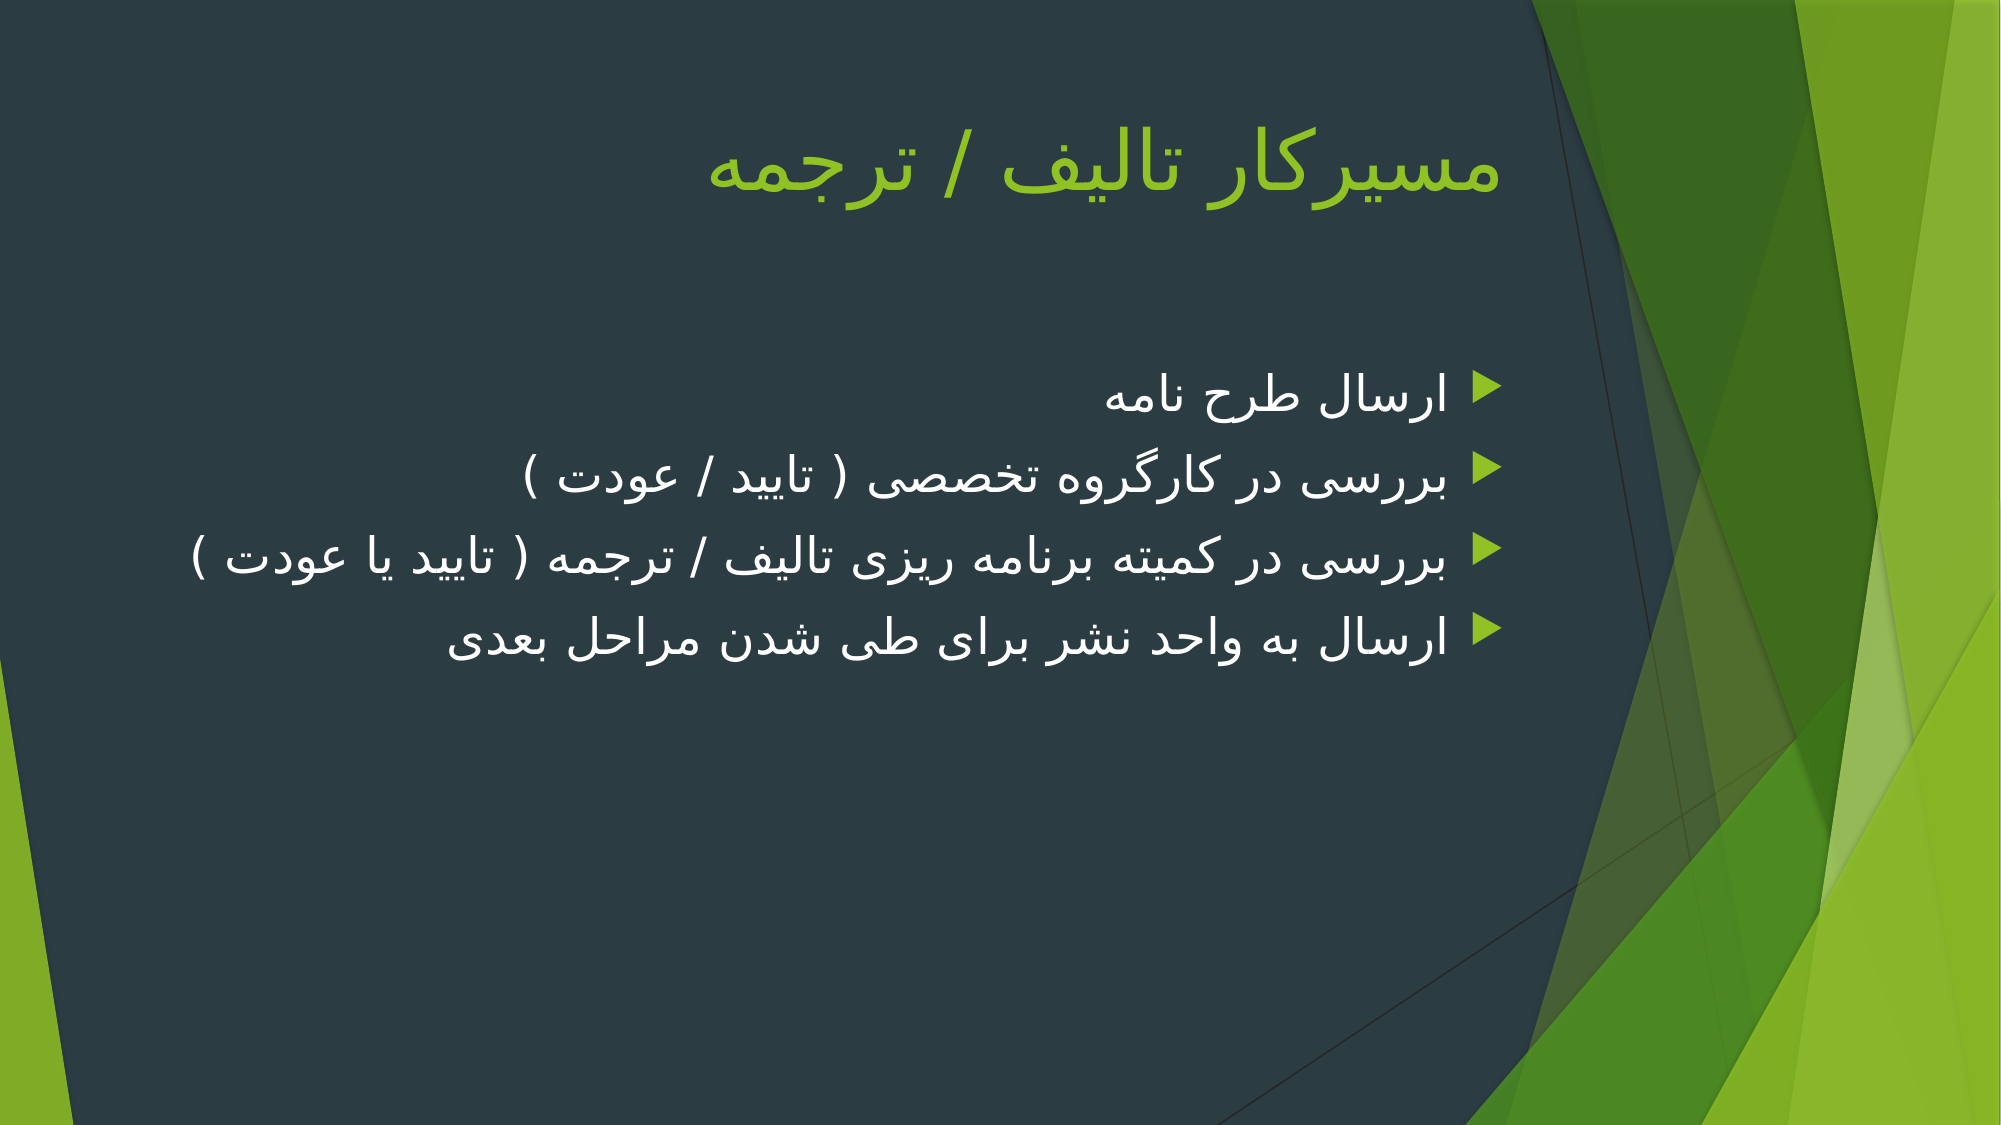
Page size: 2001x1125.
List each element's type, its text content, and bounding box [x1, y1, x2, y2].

list ارسال طرح نامه بررسی در کارگروه تخصصی ( تایید / عودت ) بررسی در کمیته برنامه ریزی تالیف / ترجمه ( تایید یا عودت ) ارسال به واحد نشر برای طی شدن مراحل بعدی [111, 354, 1522, 992]
title مسیرکار تالیف / ترجمه [111, 99, 1522, 317]
